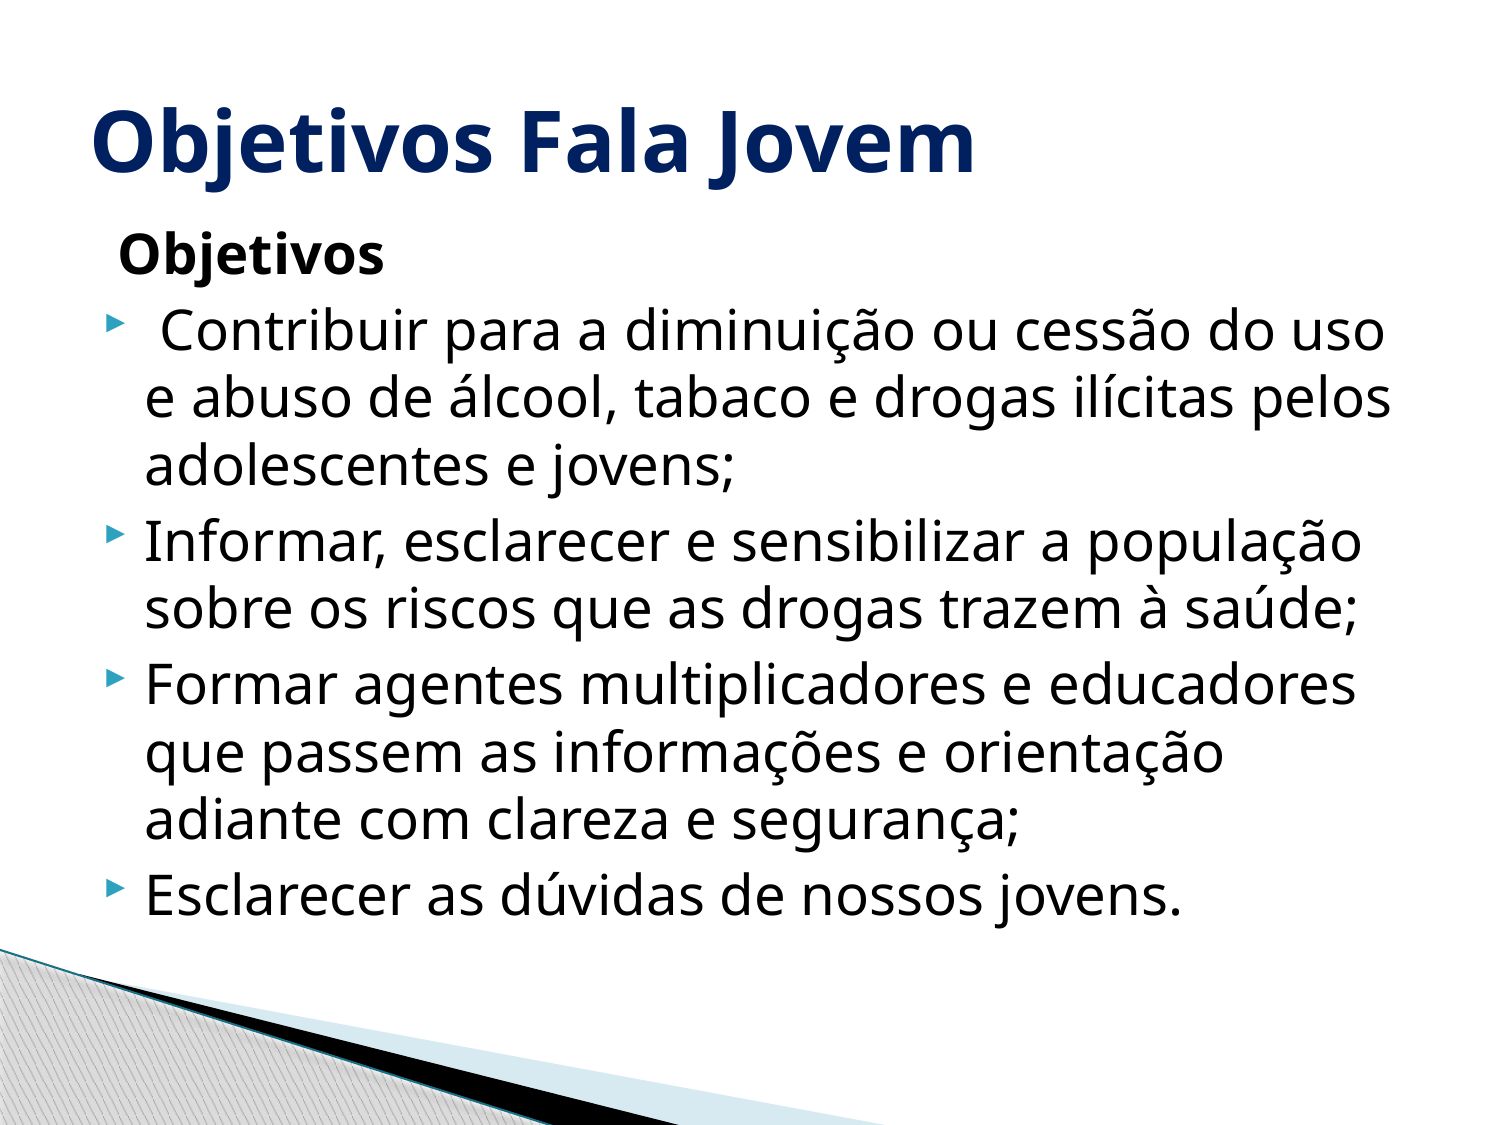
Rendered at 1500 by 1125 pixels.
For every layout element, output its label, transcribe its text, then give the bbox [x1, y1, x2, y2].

list Objetivos Contribuir para a diminuição ou cessão do uso e abuso de álcool, tabaco e drogas ilícitas pelos adolescentes e jovens; Informar, esclarecer e sensibilizar a população sobre os riscos que as drogas trazem à saúde; Formar agentes multiplicadores e educadores que passem as informações e orientação adiante com clareza e segurança; Esclarecer as dúvidas de nossos jovens. [70, 210, 1421, 1020]
title Objetivos Fala Jovem [75, 45, 1425, 233]
